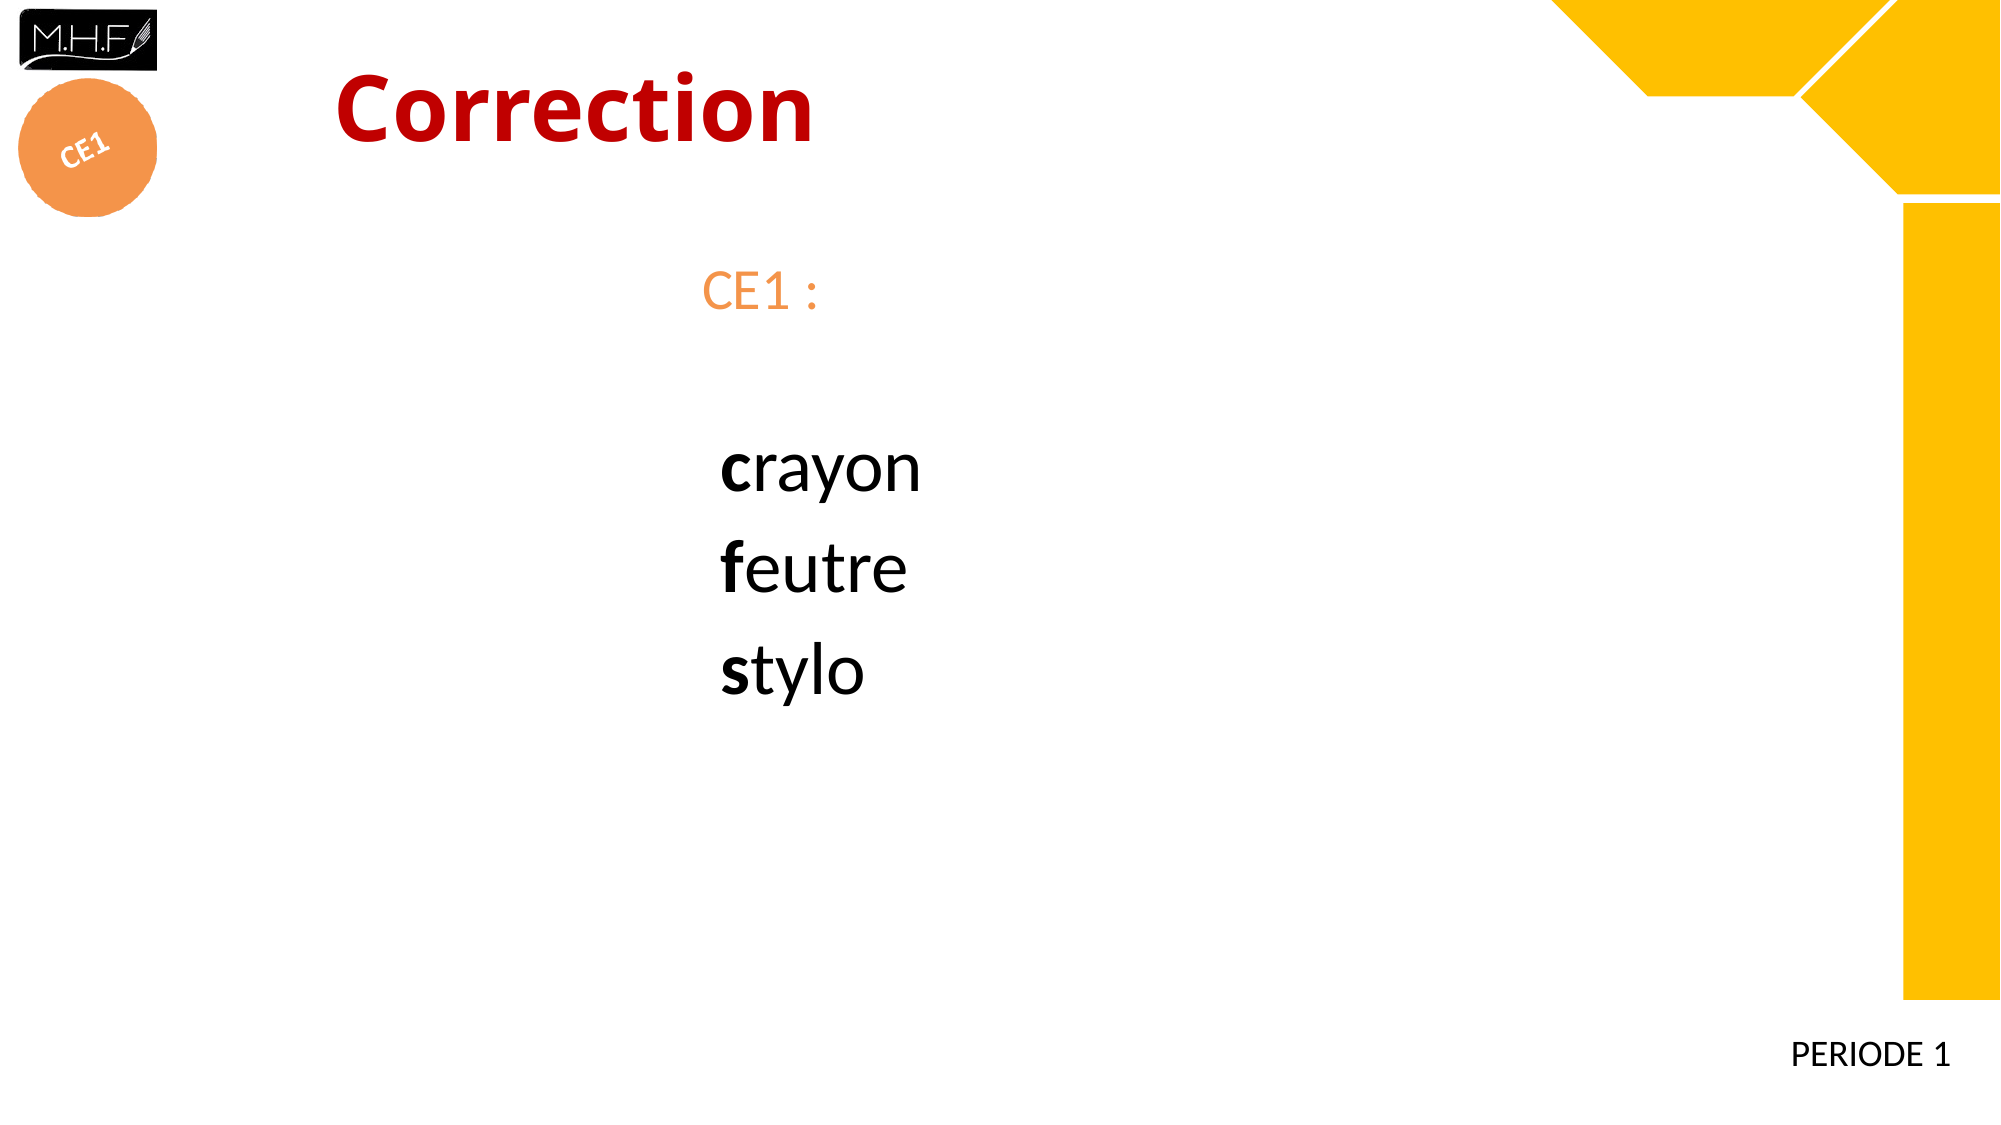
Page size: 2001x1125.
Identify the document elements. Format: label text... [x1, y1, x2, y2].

picture [18, 78, 157, 218]
list CE1 : crayon feutre stylo [687, 251, 1497, 966]
title Correction [318, 3, 1865, 221]
picture [16, 7, 157, 74]
text_box PERIODE 1 [1362, 1021, 1967, 1125]
text_box [1902, 202, 2000, 1001]
text_box [1549, 0, 1892, 98]
text_box [1799, 0, 2000, 196]
